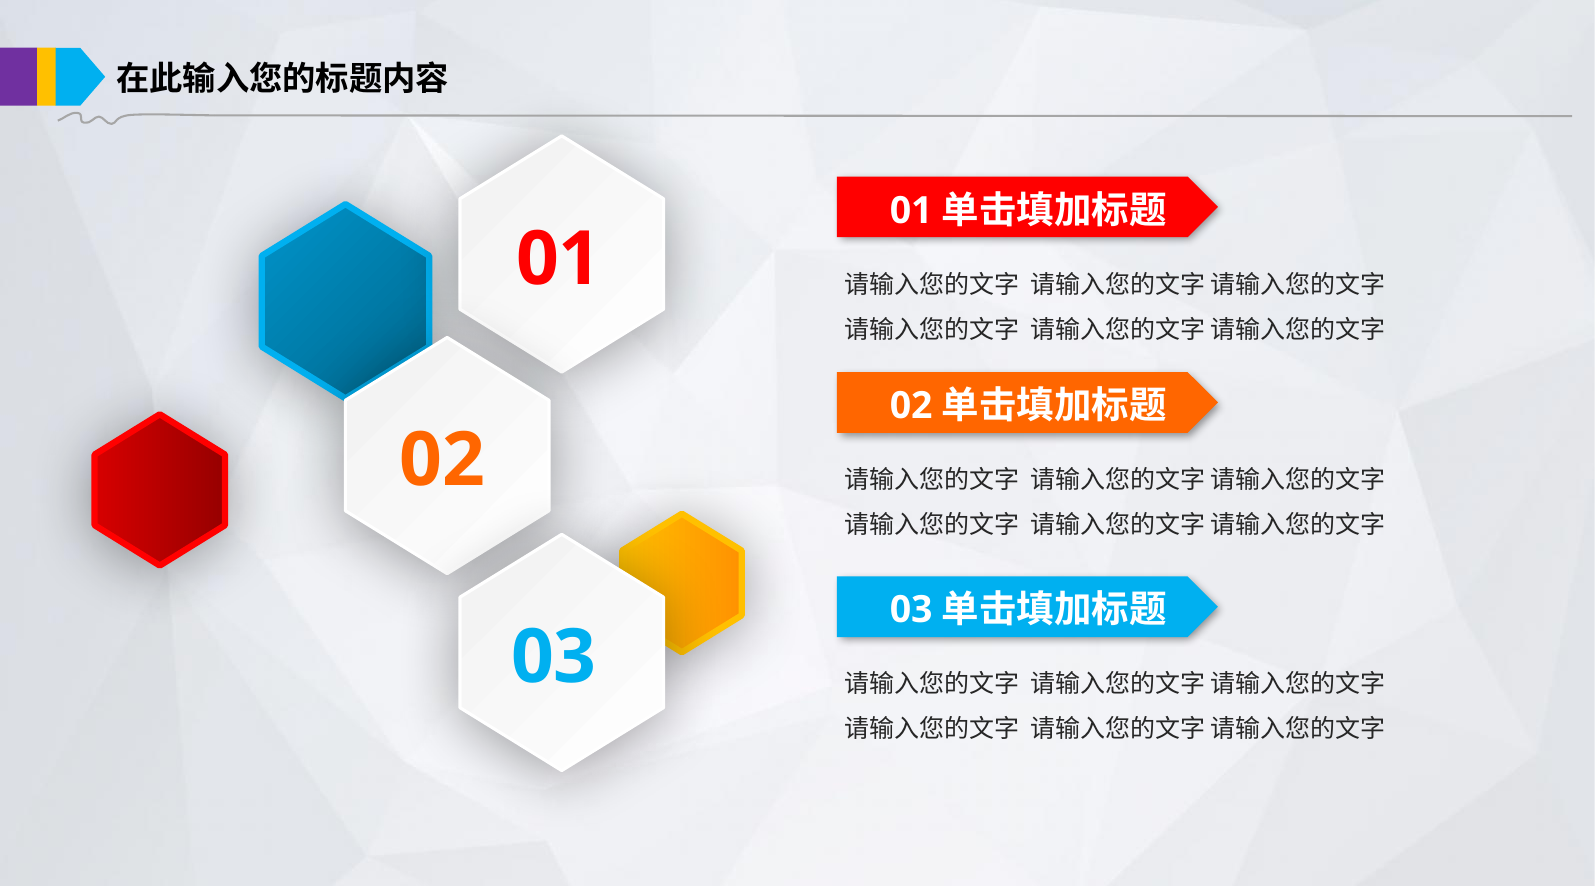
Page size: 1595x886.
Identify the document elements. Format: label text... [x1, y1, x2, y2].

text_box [836, 575, 1219, 638]
picture [0, 0, 1595, 886]
text_box 请输入您的文字 请输入您的文字 请输入您的文字 请输入您的文字 请输入您的文字 请输入您的文字 [832, 247, 1412, 349]
text_box 请输入您的文字 请输入您的文字 请输入您的文字 请输入您的文字 请输入您的文字 请输入您的文字 [832, 442, 1412, 545]
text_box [57, 112, 1573, 125]
text_box 在此输入您的标题内容 [109, 51, 646, 103]
text_box [94, 414, 226, 566]
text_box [459, 135, 664, 373]
text_box 请输入您的文字 请输入您的文字 请输入您的文字 请输入您的文字 请输入您的文字 请输入您的文字 [832, 647, 1412, 749]
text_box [459, 534, 664, 771]
text_box [261, 204, 420, 384]
text_box [653, 513, 742, 639]
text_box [344, 337, 550, 574]
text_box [0, 47, 106, 106]
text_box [836, 176, 1219, 238]
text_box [836, 371, 1219, 433]
